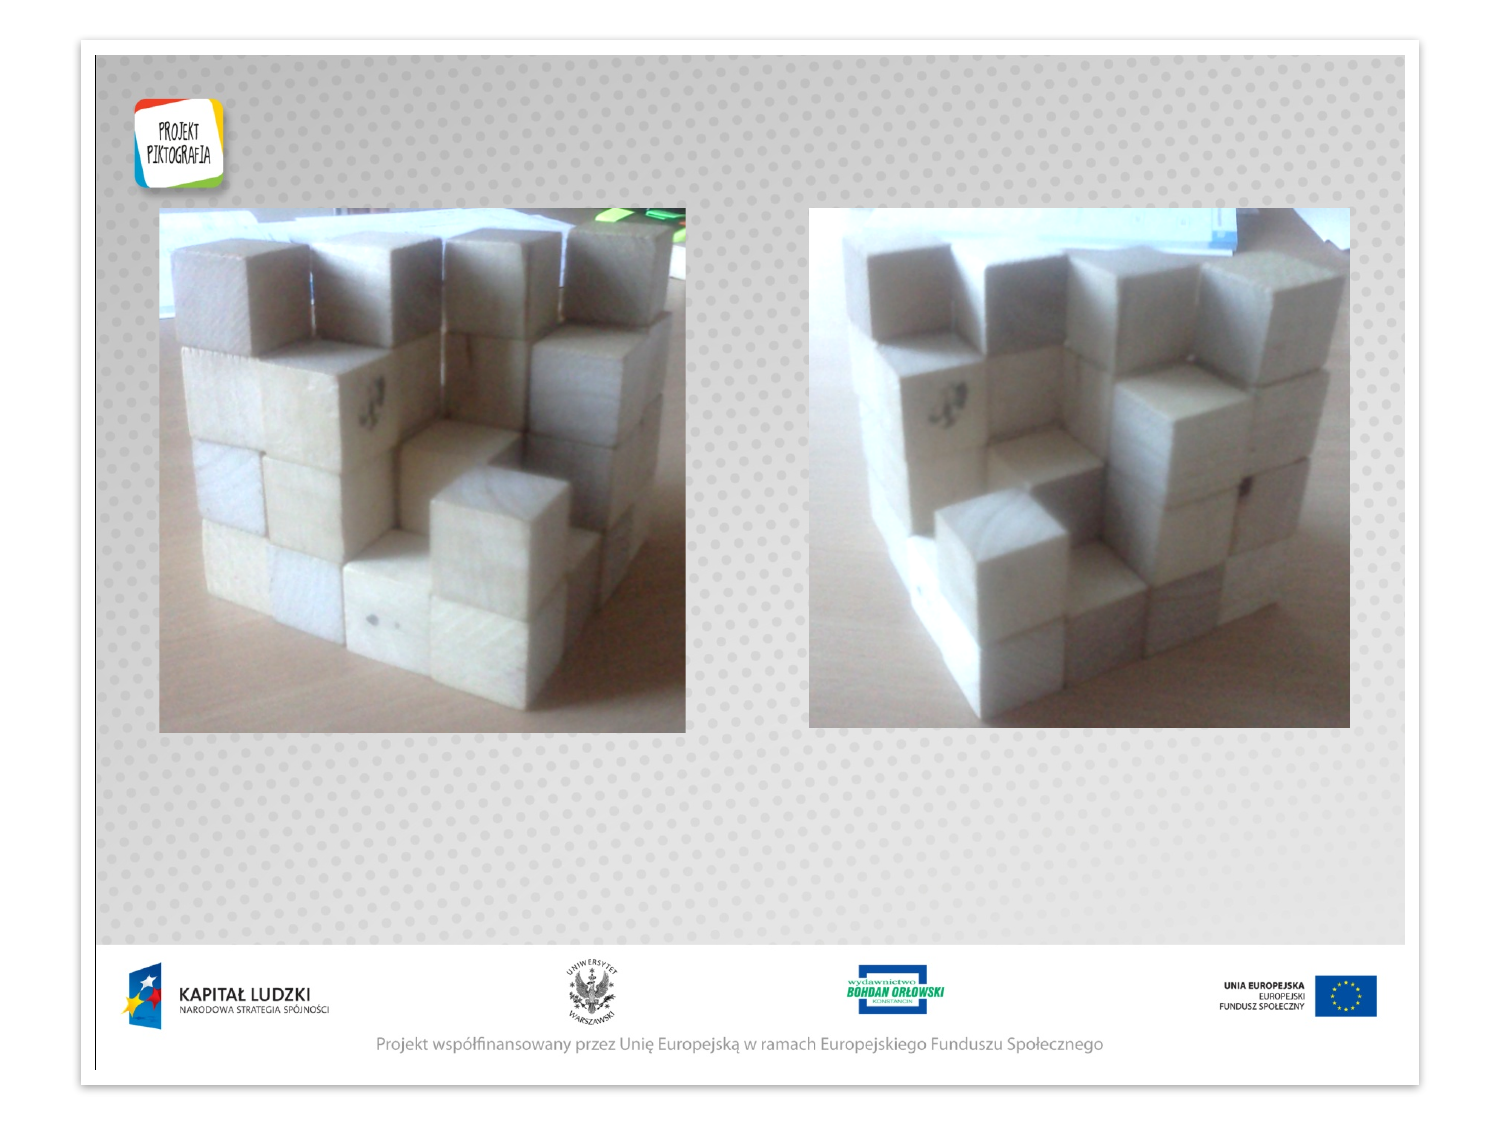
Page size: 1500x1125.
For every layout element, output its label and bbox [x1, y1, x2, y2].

picture [159, 207, 686, 733]
list [95, 54, 1405, 1071]
picture [808, 207, 1351, 729]
